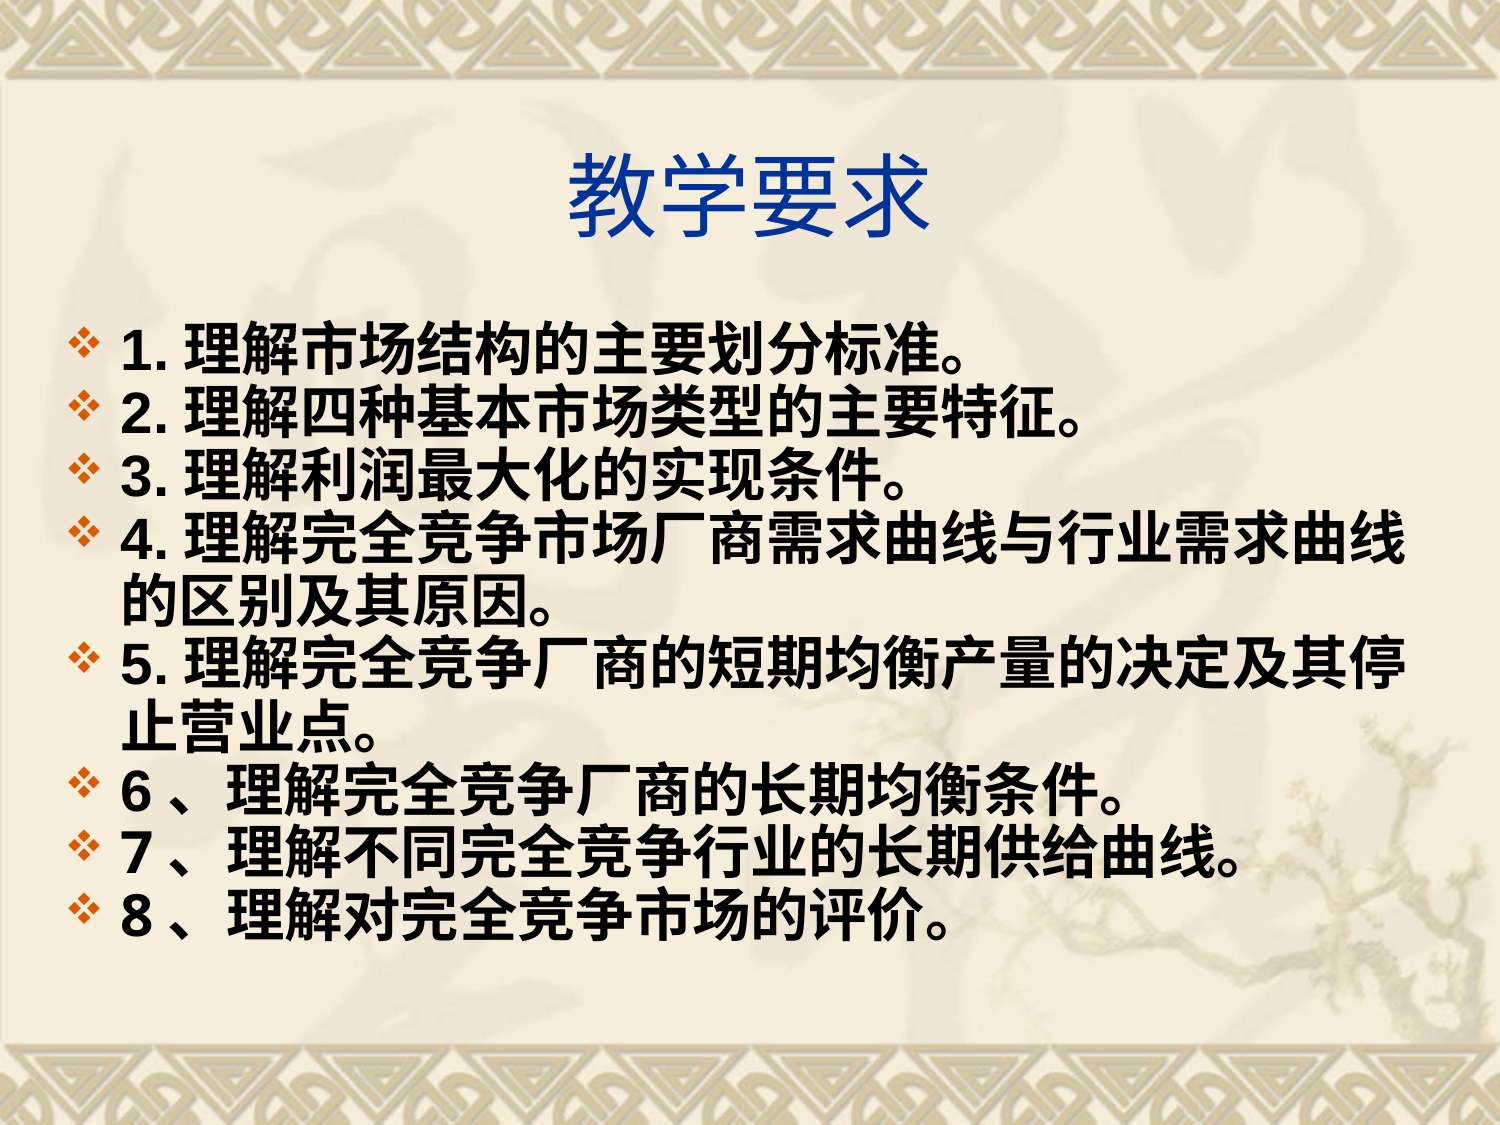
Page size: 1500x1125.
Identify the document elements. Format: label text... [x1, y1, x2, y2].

picture [0, 0, 1500, 1125]
title 教学要求 [49, 99, 1451, 288]
list 1.理解市场结构的主要划分标准。 2.理解四种基本市场类型的主要特征。 3.理解利润最大化的实现条件。 4.理解完全竞争市场厂商需求曲线与行业需求曲线的区别及其原因。 5.理解完全竞争厂商的短期均衡产量的决定及其停止营业点。 6、理解完全竞争厂商的长期均衡条件。 7、理解不同完全竞争行业的长期供给曲线。 8、理解对完全竞争市场的评价。 [49, 312, 1451, 1001]
